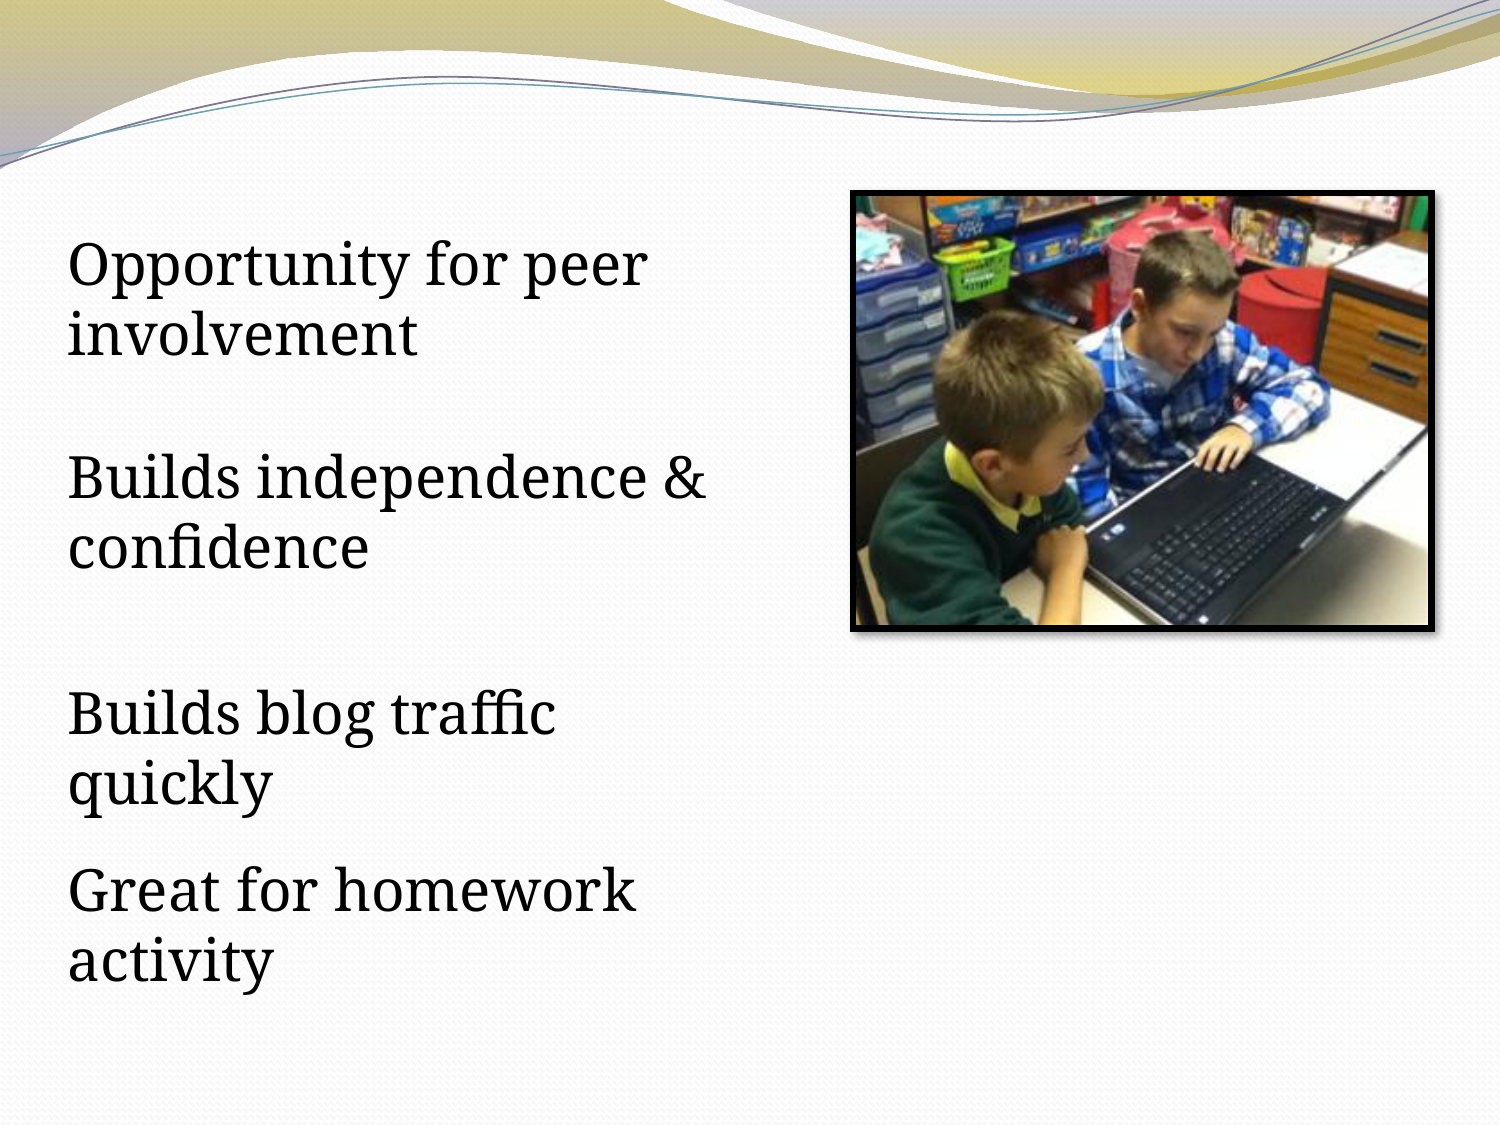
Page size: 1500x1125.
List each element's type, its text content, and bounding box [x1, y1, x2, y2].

text_box Opportunity for peer involvement [53, 219, 774, 375]
text_box Great for homework activity [53, 845, 798, 1001]
picture [856, 196, 1429, 626]
text_box Builds blog traffic quickly [53, 668, 727, 824]
text_box Builds independence & confidence [53, 432, 786, 588]
